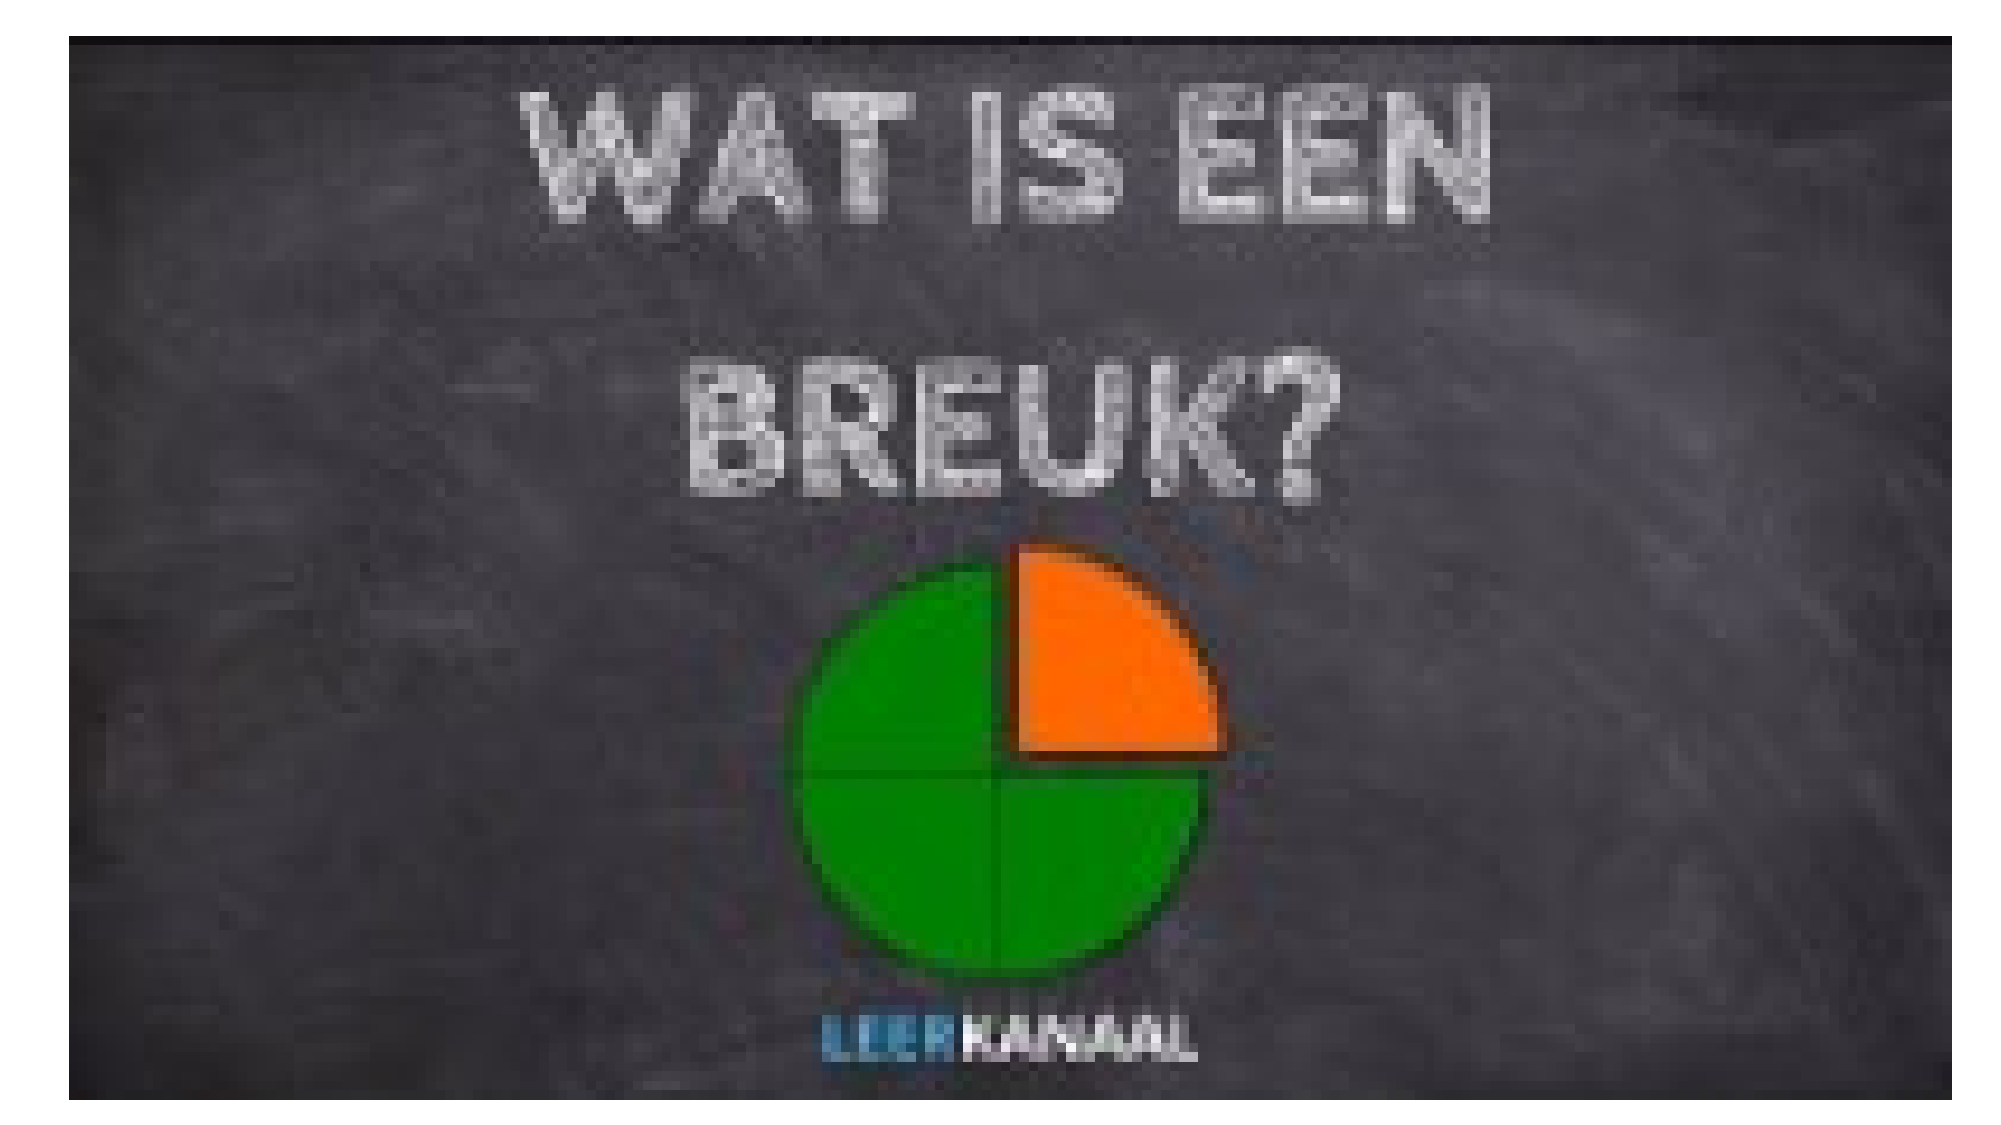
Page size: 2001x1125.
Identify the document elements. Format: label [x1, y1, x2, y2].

text_box [68, 36, 1952, 1101]
